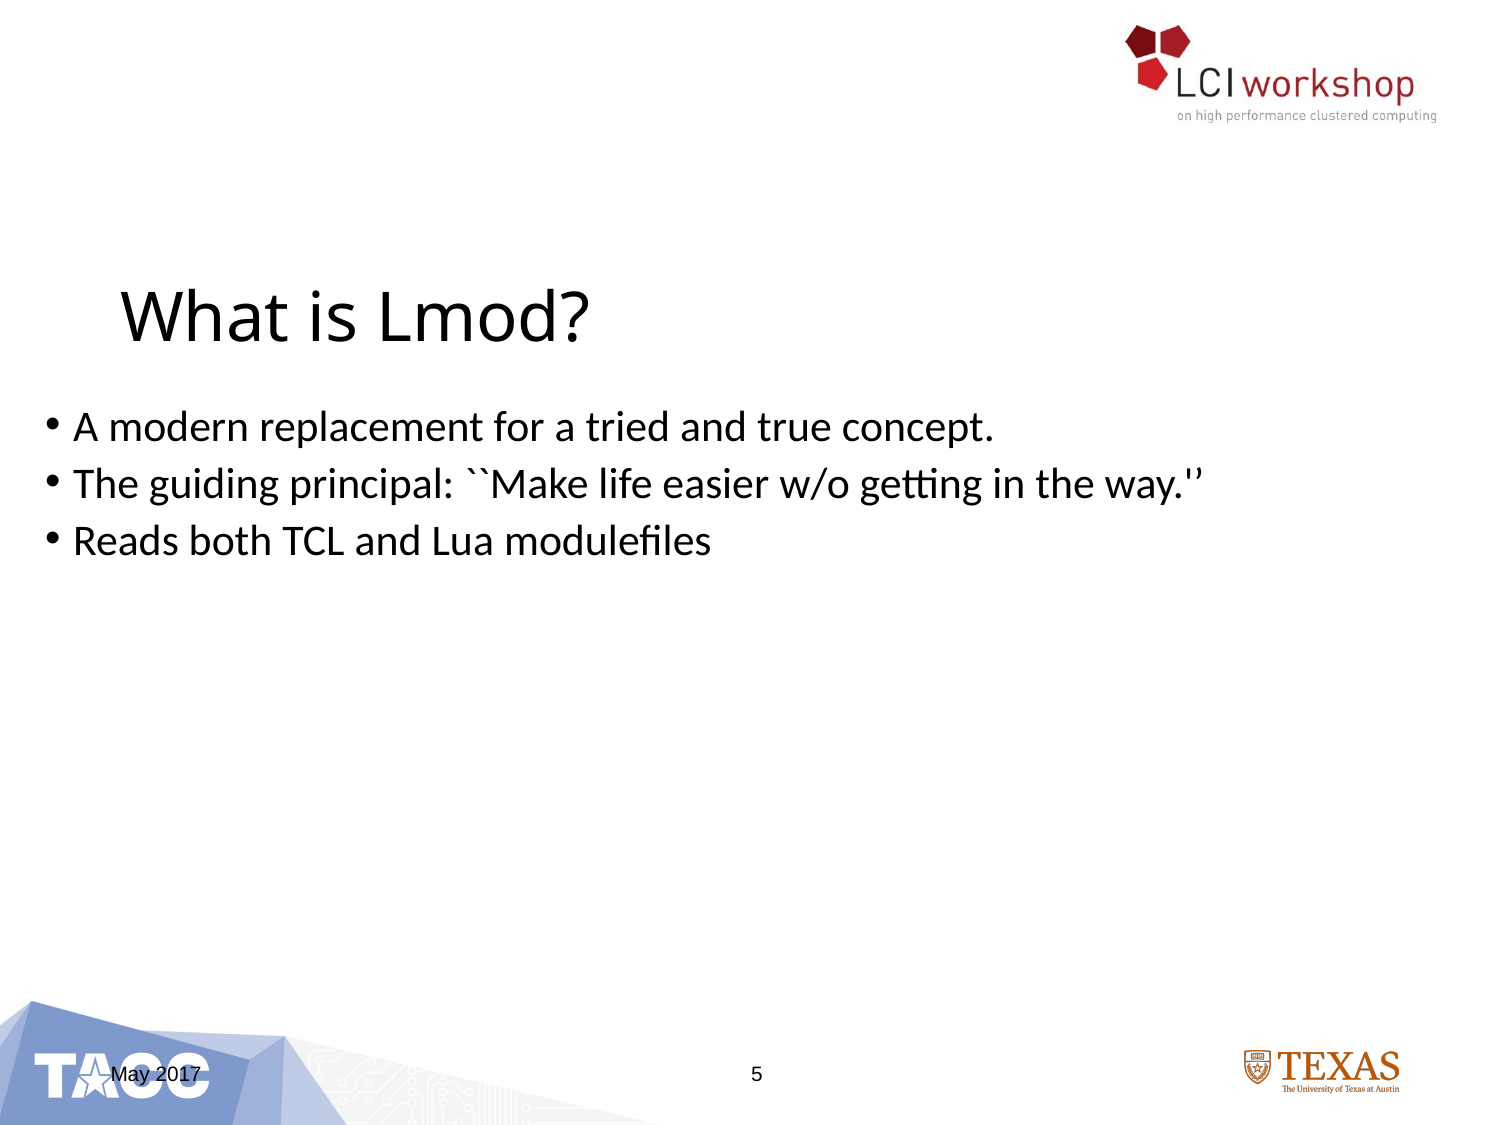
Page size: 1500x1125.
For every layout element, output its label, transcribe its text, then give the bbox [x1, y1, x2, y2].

text_box May 2017 [103, 1052, 441, 1093]
title What is Lmod? [111, 236, 1426, 399]
picture [1210, 1017, 1433, 1125]
picture [0, 999, 659, 1125]
slide_number 5 [740, 1053, 771, 1092]
list A modern replacement for a tried and true concept. The guiding principal: ``Make life easier w/o getting in the way.'’ Reads both TCL and Lua modulefiles [36, 399, 1463, 754]
picture [1125, 25, 1436, 123]
